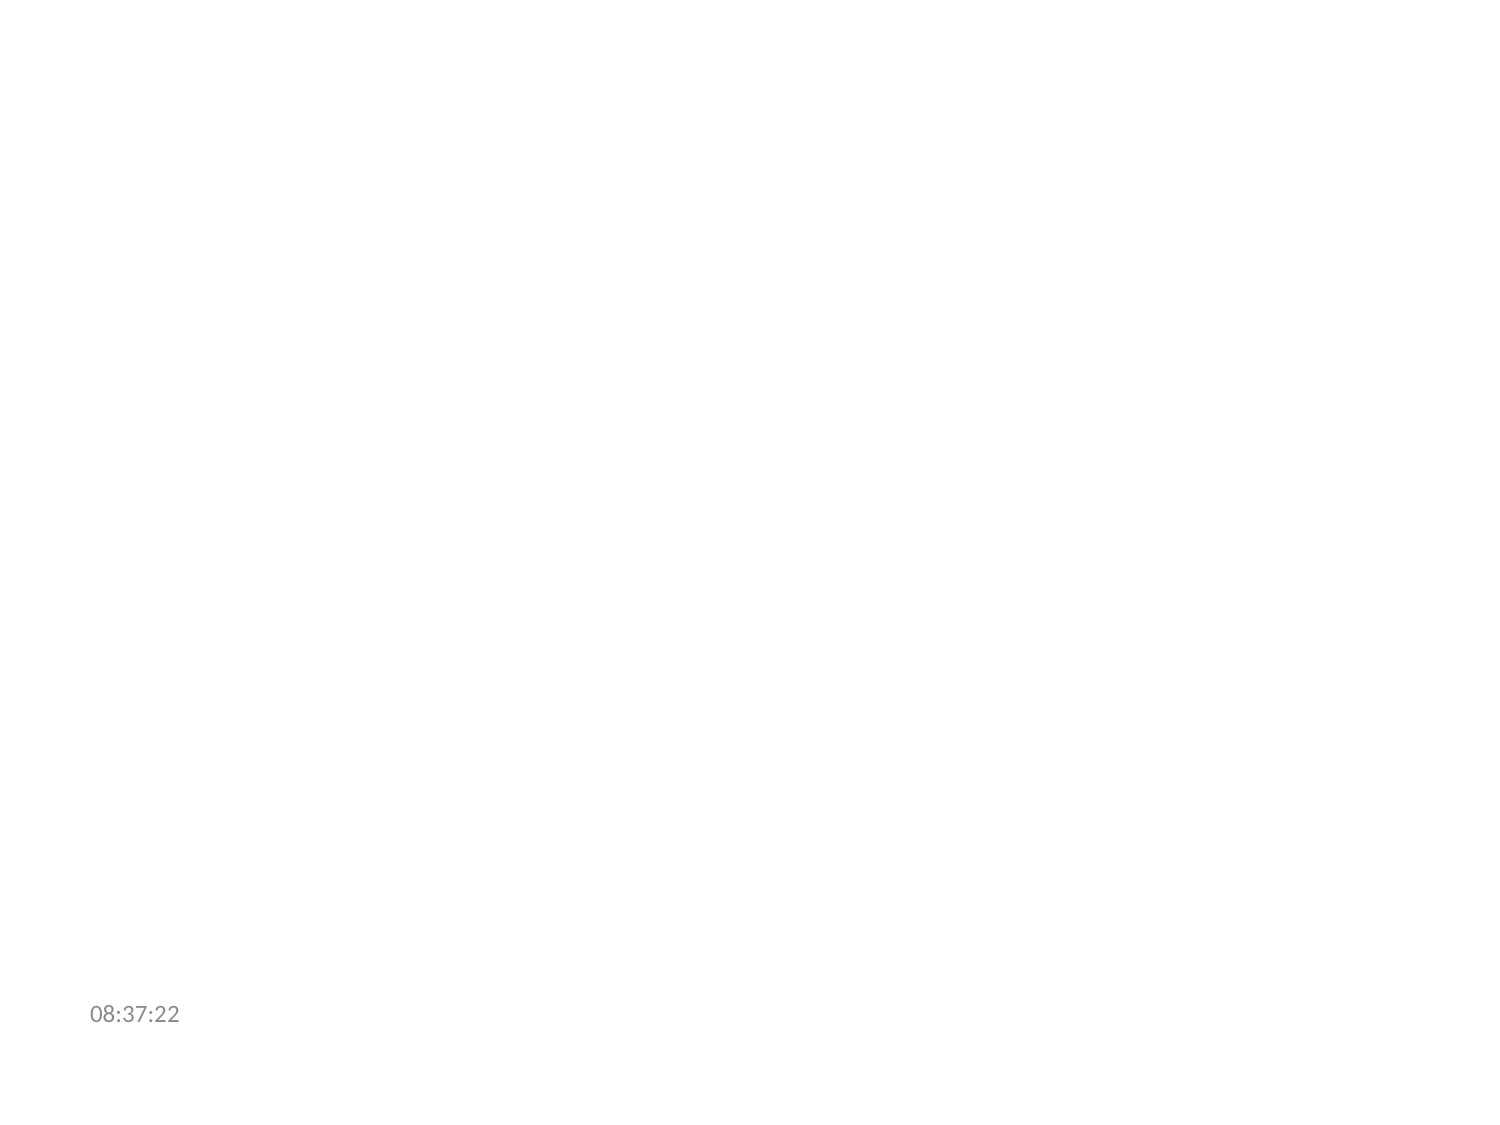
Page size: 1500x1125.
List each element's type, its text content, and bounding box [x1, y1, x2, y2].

text_box 15:35:09 [75, 982, 425, 1043]
